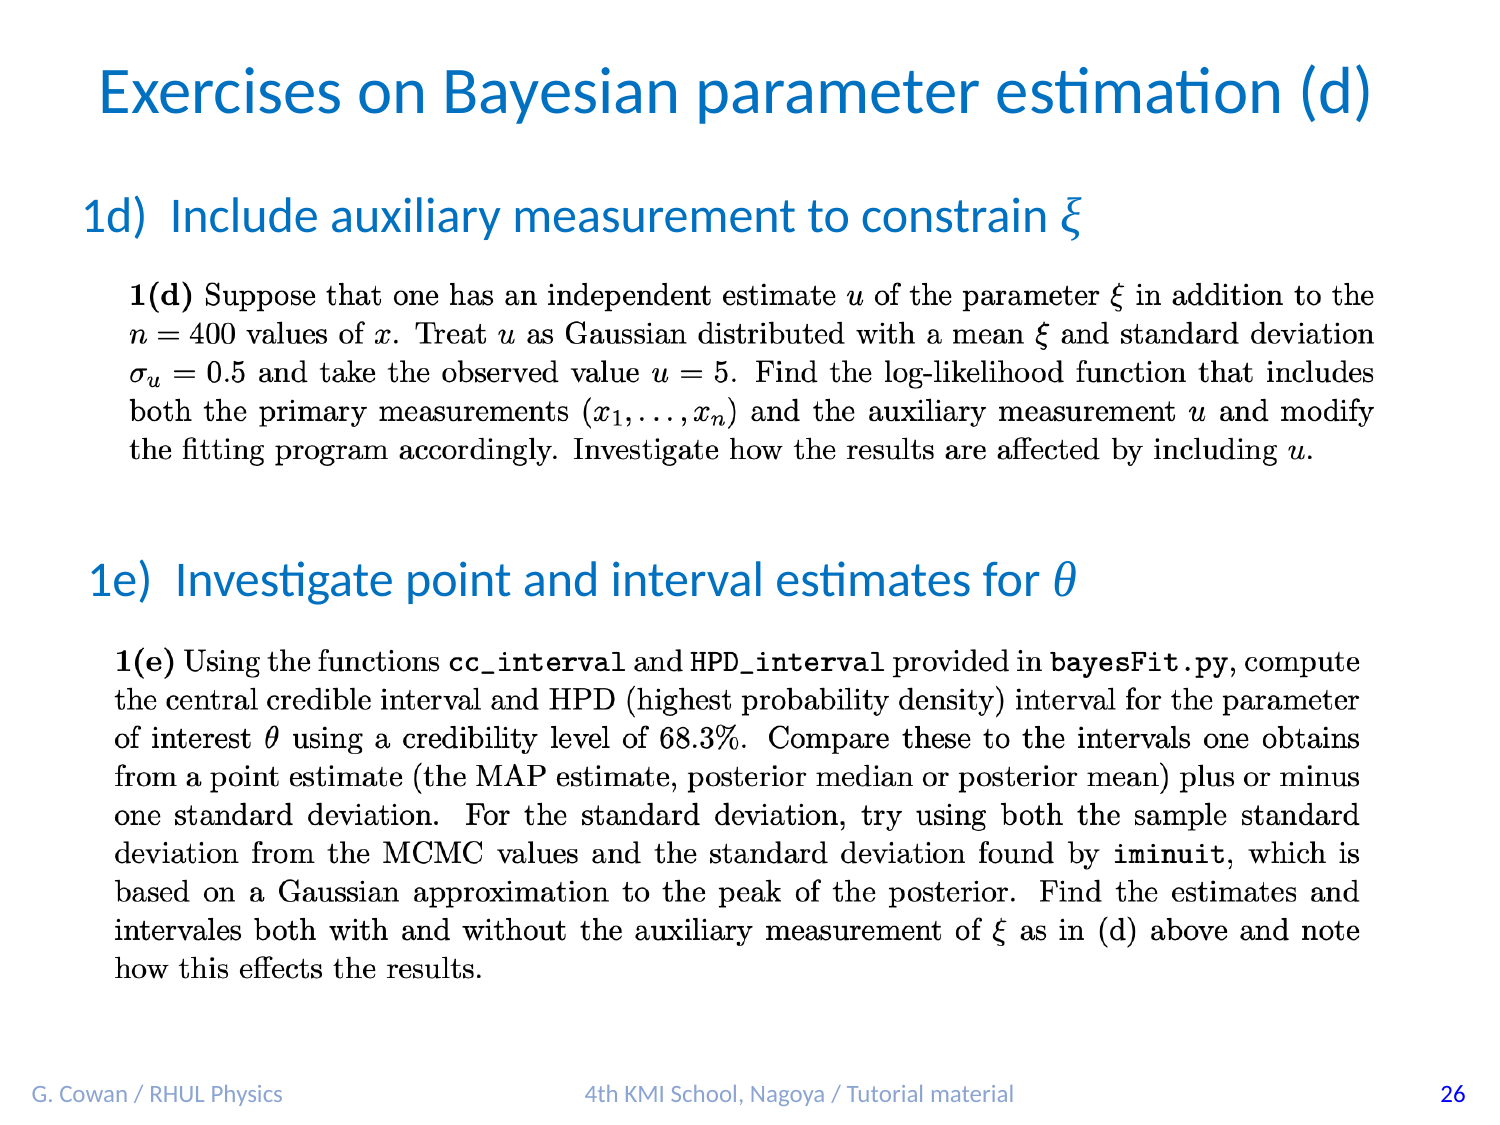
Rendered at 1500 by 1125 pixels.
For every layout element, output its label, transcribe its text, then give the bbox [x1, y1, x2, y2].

footer 4th KMI School, Nagoya / Tutorial material [338, 1062, 1262, 1123]
text_box 1e) Investigate point and interval estimates for θ [72, 539, 1103, 614]
text_box Exercises on Bayesian parameter estimation (d) [84, 39, 1390, 134]
picture [112, 266, 1388, 475]
slide_number 26 [1262, 1062, 1481, 1123]
text_box 1d) Include auxiliary measurement to constrain ξ [66, 174, 1097, 250]
slide_number G. Cowan / RHUL Physics [16, 1062, 338, 1123]
picture [99, 632, 1375, 998]
